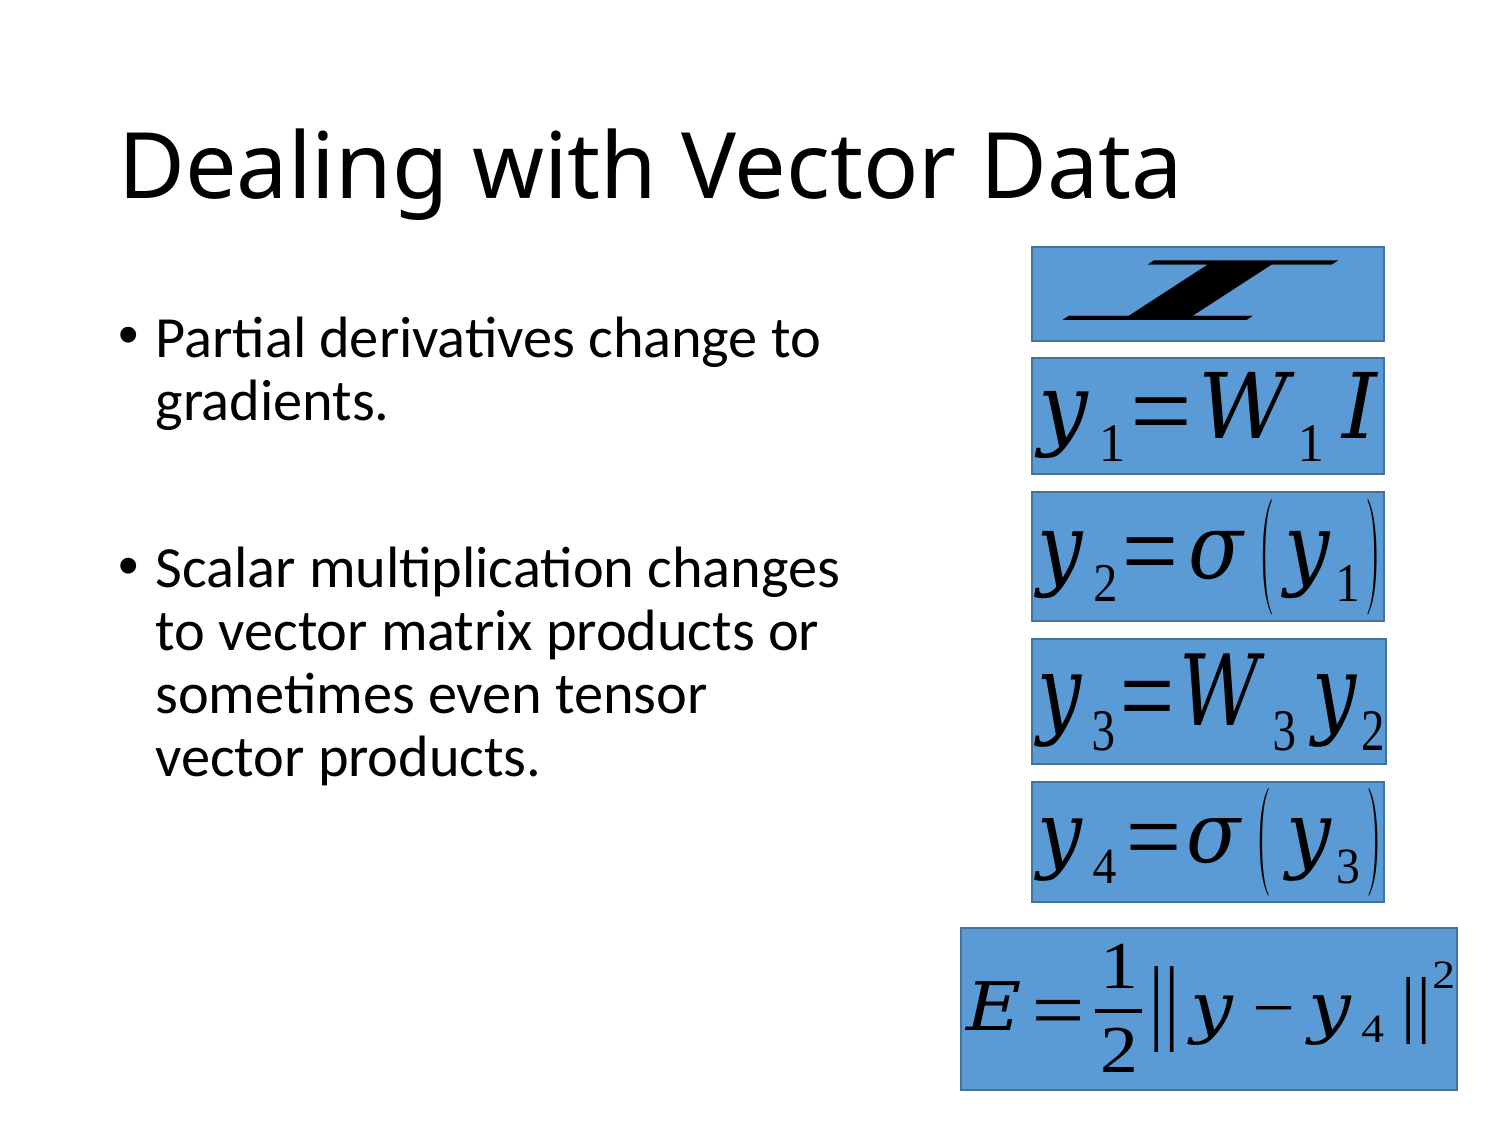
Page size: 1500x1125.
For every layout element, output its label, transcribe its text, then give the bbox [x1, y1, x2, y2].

title Dealing with Vector Data [103, 59, 1397, 278]
list Partial derivatives change to gradients. Scalar multiplication changes to vector matrix products or sometimes even tensor vector products. [103, 299, 877, 1014]
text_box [962, 248, 1456, 1089]
